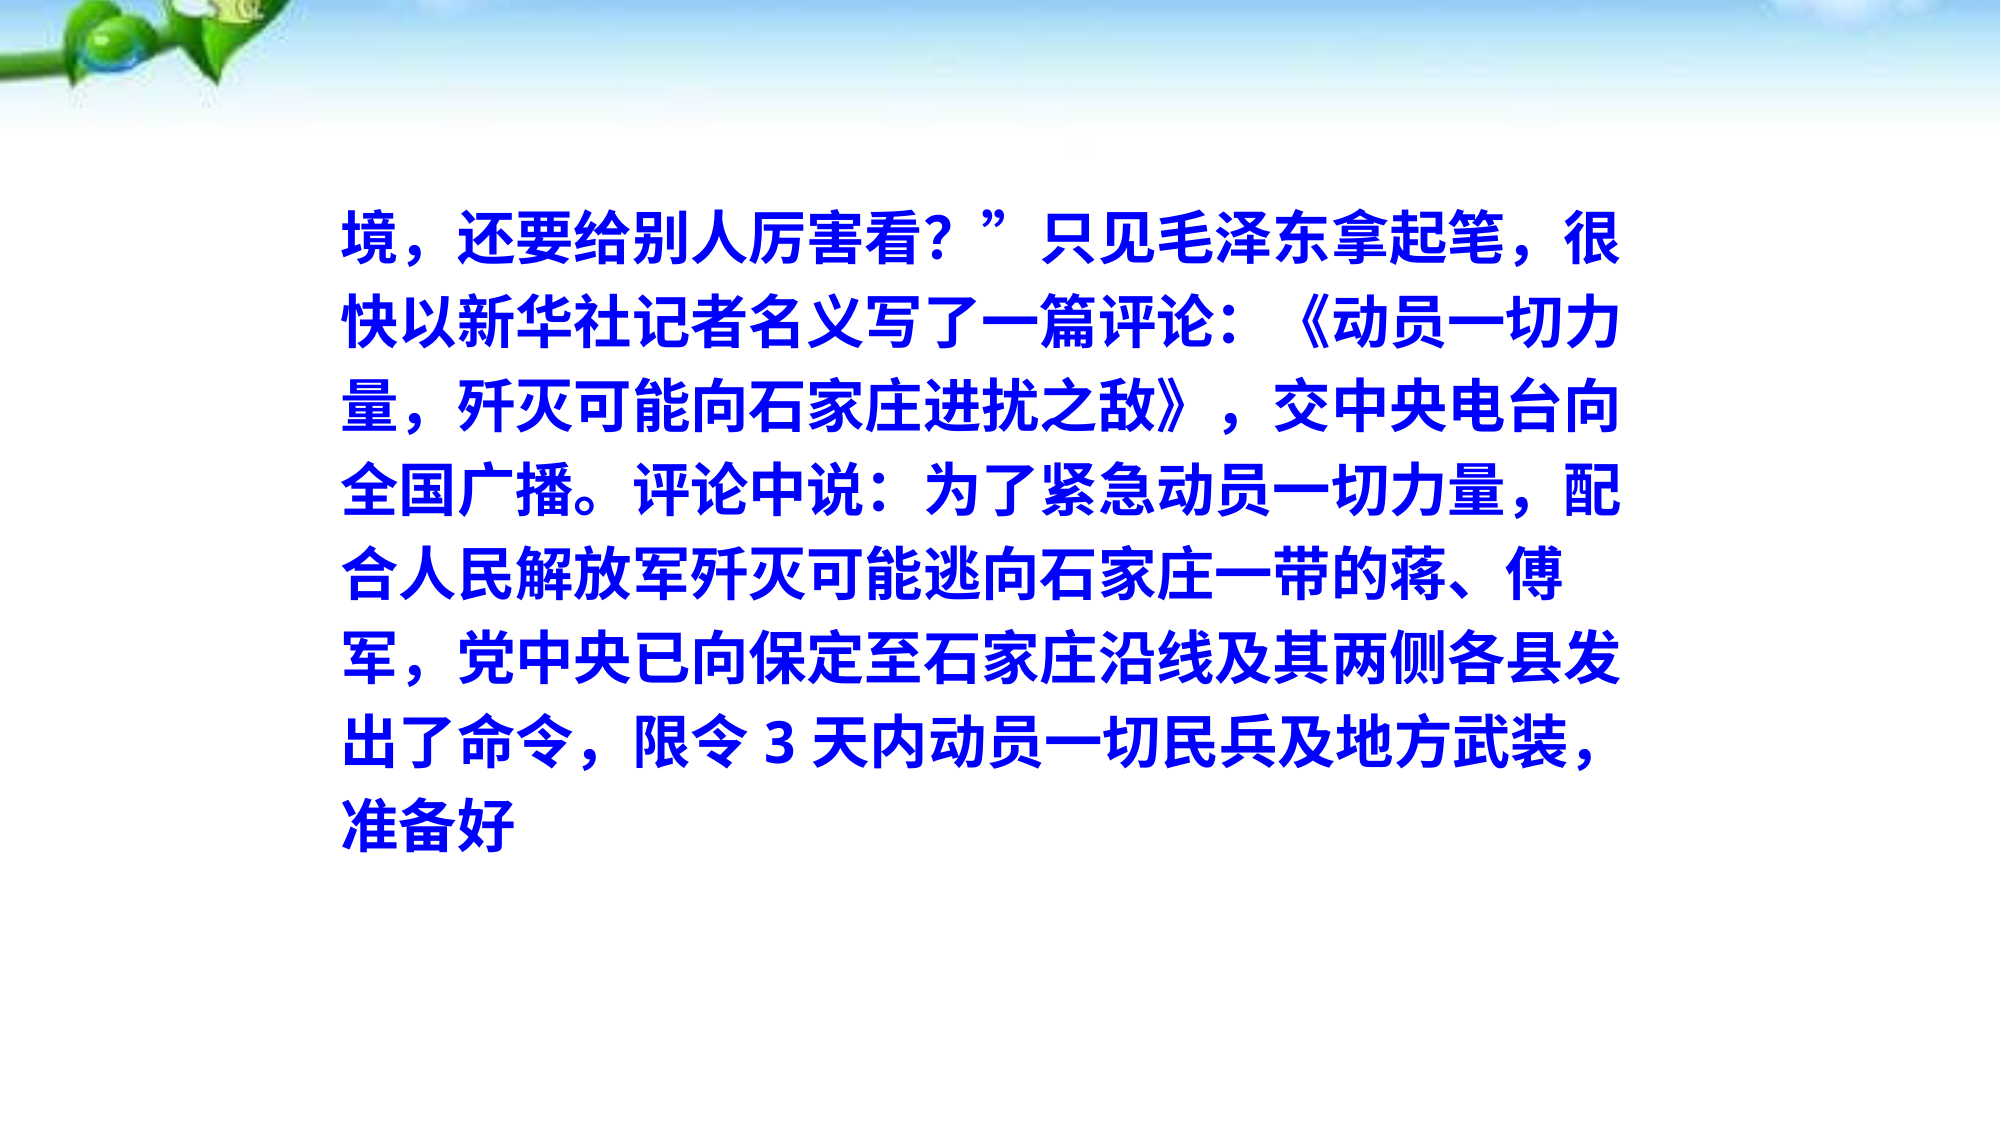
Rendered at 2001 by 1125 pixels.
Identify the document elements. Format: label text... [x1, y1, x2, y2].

picture [0, 0, 2001, 1125]
text_box 境，还要给别人厉害看？”只见毛泽东拿起笔，很快以新华社记者名义写了一篇评论：《动员一切力量，歼灭可能向石家庄进扰之敌》，交中央电台向全国广播。评论中说：为了紧急动员一切力量，配合人民解放军歼灭可能逃向石家庄一带的蒋、傅军，党中央已向保定至石家庄沿线及其两侧各县发出了命令，限令3天内动员一切民兵及地方武装，准备好 [329, 181, 1671, 865]
